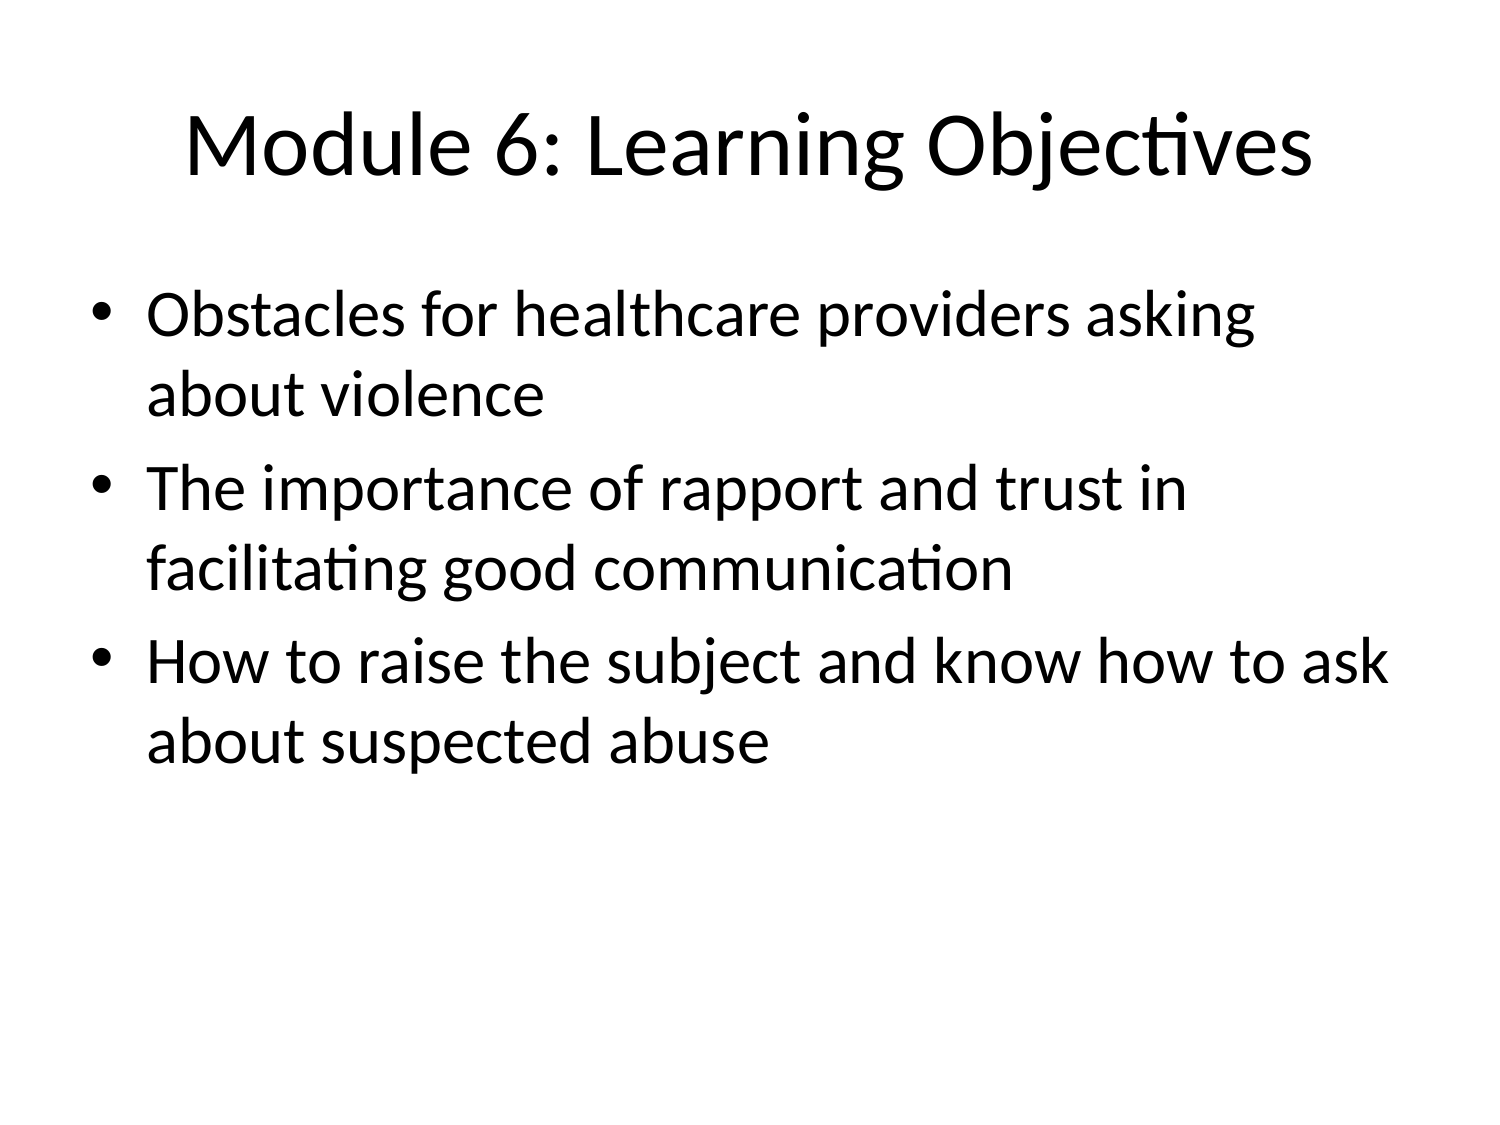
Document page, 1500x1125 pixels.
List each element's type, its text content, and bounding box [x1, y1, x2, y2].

list Obstacles for healthcare providers asking about violence The importance of rapport and trust in facilitating good communication How to raise the subject and know how to ask about suspected abuse [75, 262, 1425, 1005]
title Module 6: Learning Objectives [75, 45, 1425, 233]
